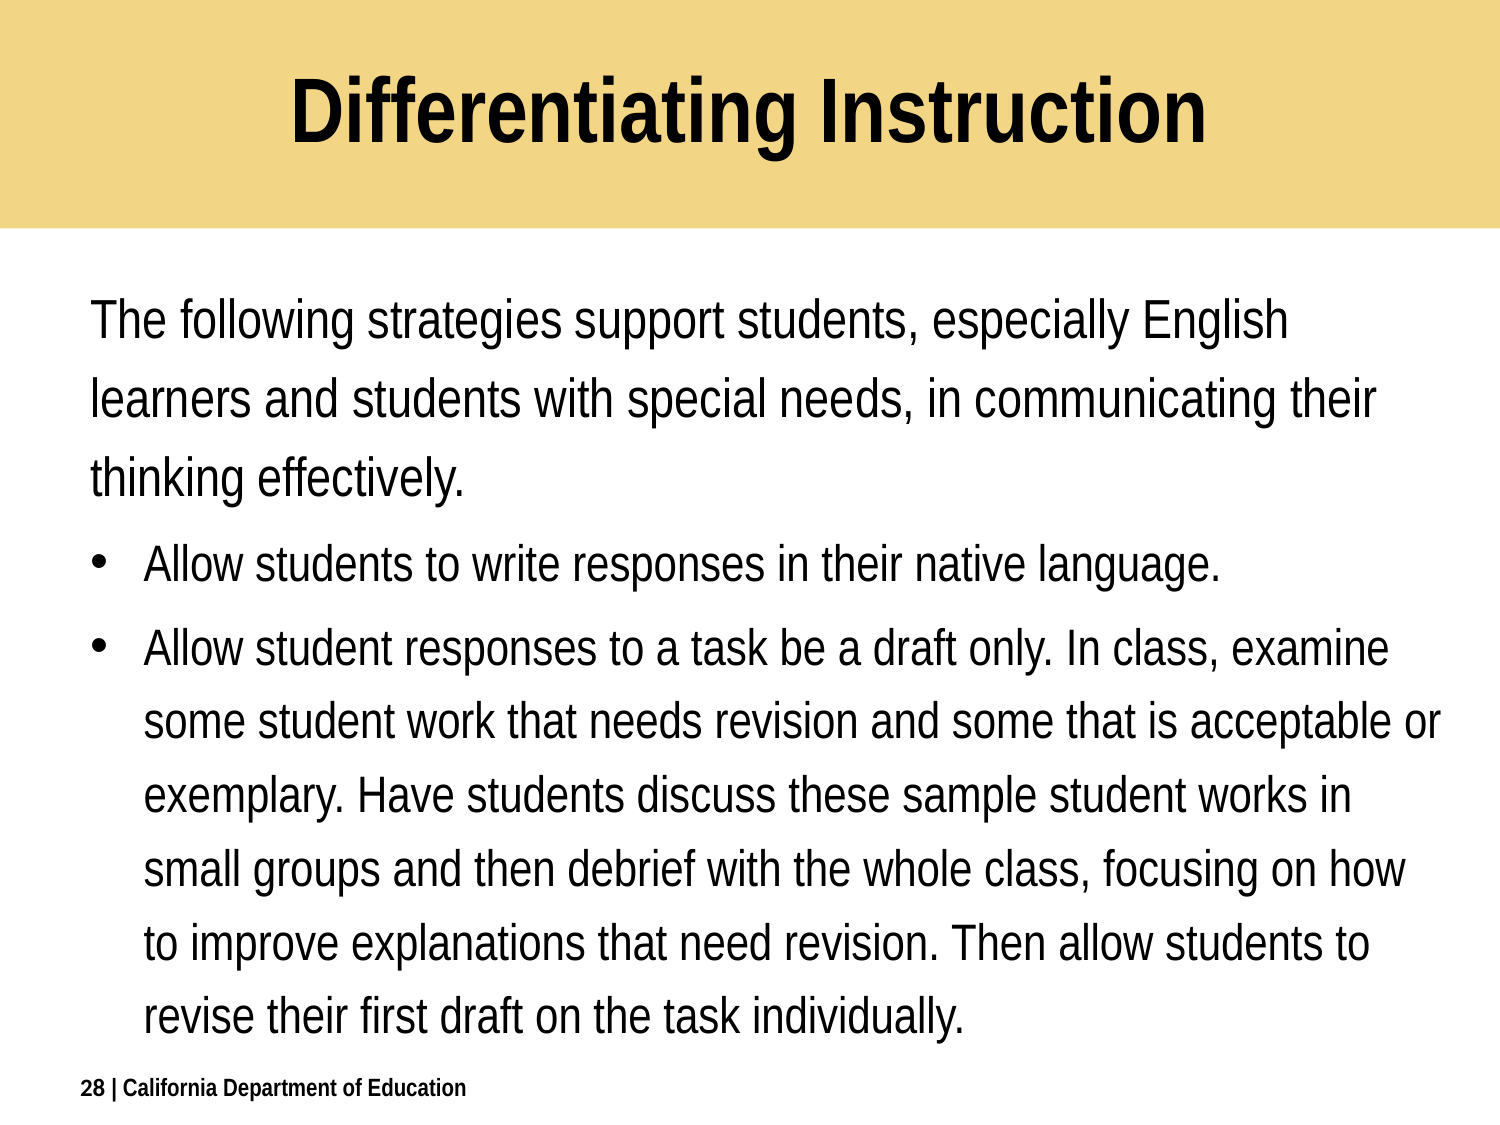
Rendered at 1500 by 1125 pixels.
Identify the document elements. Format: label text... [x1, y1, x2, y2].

list The following strategies support students, especially English learners and students with special needs, in communicating their thinking effectively. Allow students to write responses in their native language. Allow student responses to a task be a draft only. In class, examine some student work that needs revision and some that is acceptable or exemplary. Have students discuss these sample student works in small groups and then debrief with the whole class, focusing on how to improve explanations that need revision. Then allow students to revise their first draft on the task individually. [75, 262, 1461, 1053]
title Differentiating Instruction [75, 11, 1425, 200]
footer | California Department of Education [121, 1064, 699, 1124]
slide_number 28 [55, 1064, 121, 1124]
